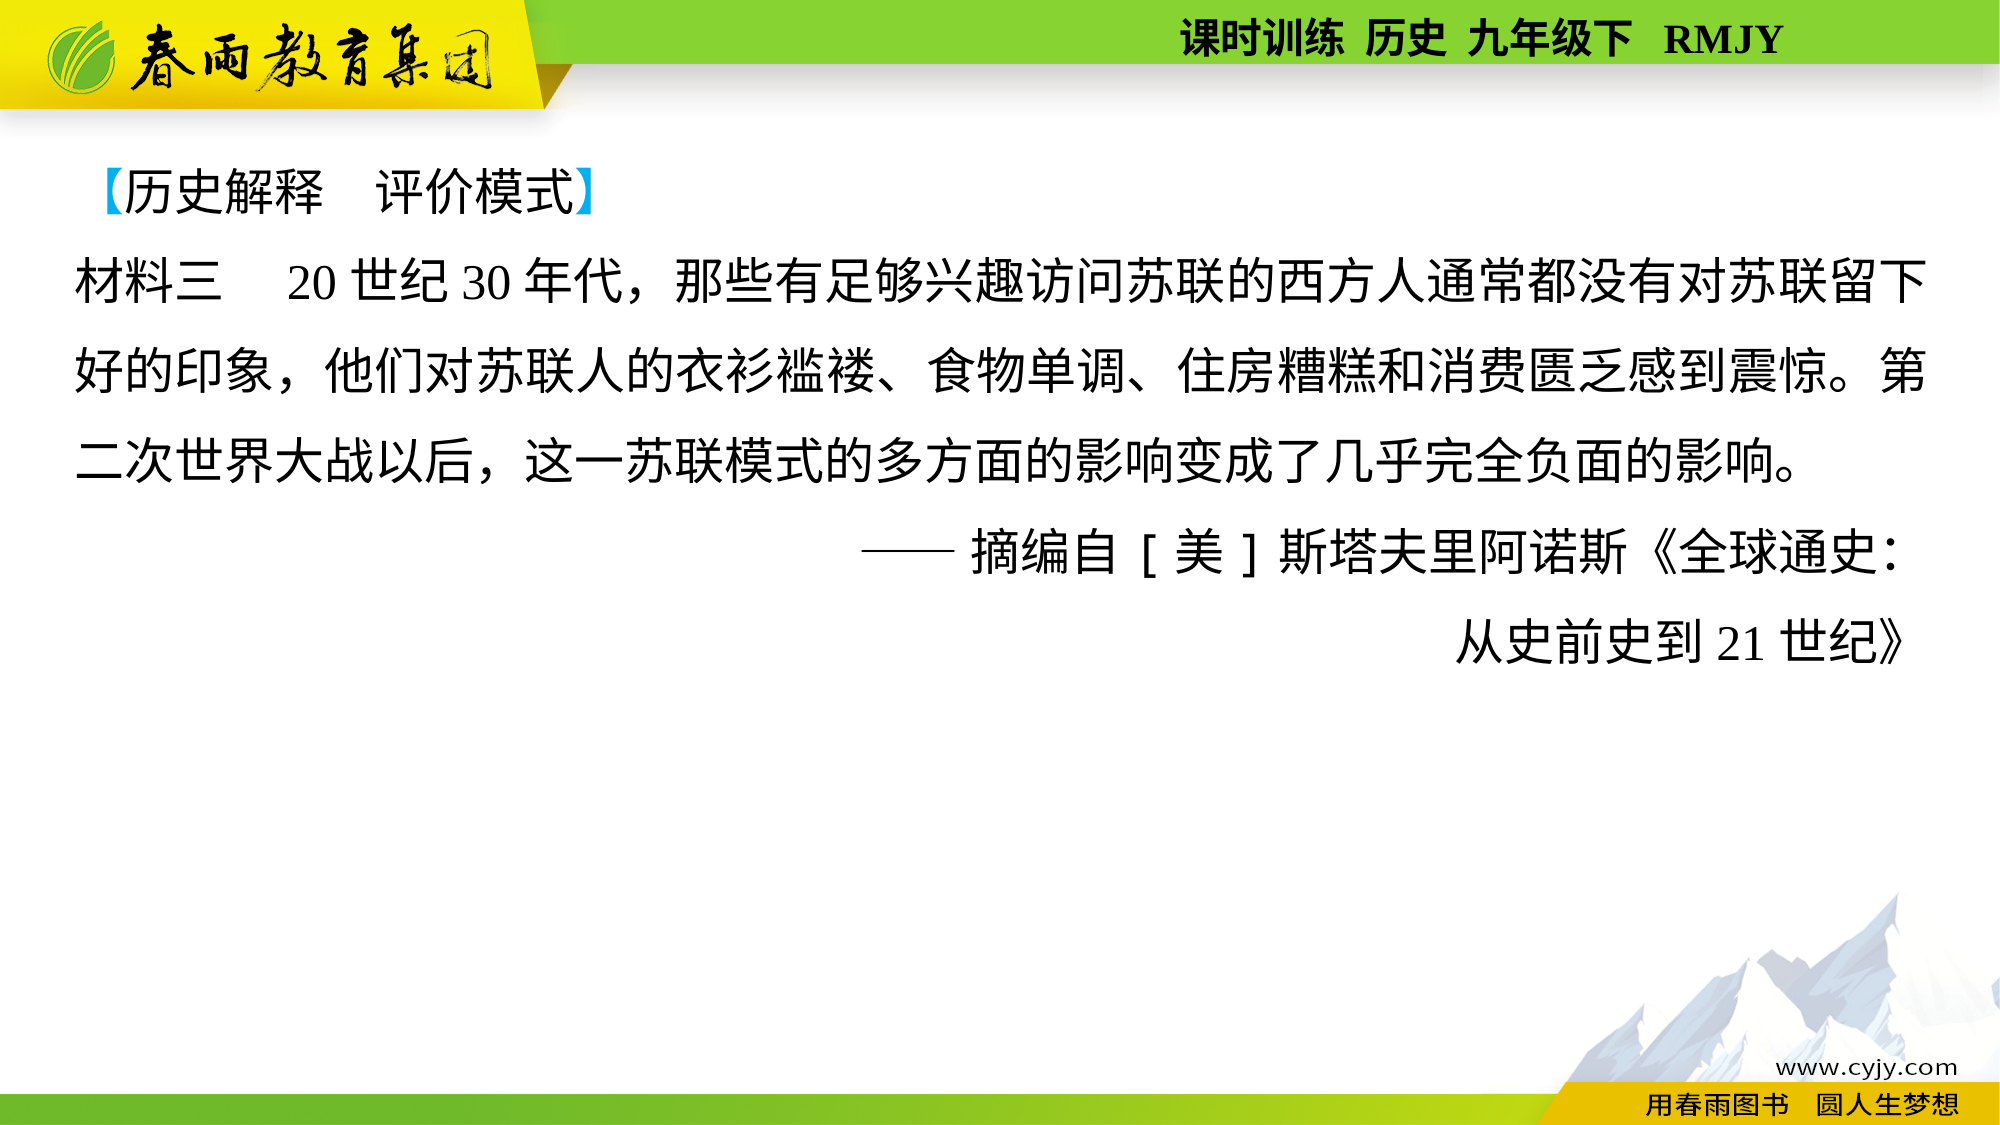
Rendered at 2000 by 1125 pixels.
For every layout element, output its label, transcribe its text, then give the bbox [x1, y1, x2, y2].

picture [0, 0, 2000, 1125]
list 【历史解释 评价模式】 材料三 20世纪30年代，那些有足够兴趣访问苏联的西方人通常都没有对苏联留下好的印象，他们对苏联人的衣衫褴褛、食物单调、住房糟糕和消费匮乏感到震惊。第二次世界大战以后，这一苏联模式的多方面的影响变成了几乎完全负面的影响。 ——摘编自[美]斯塔夫里阿诺斯《全球通史： 从史前史到21世纪》 [59, 122, 1944, 672]
